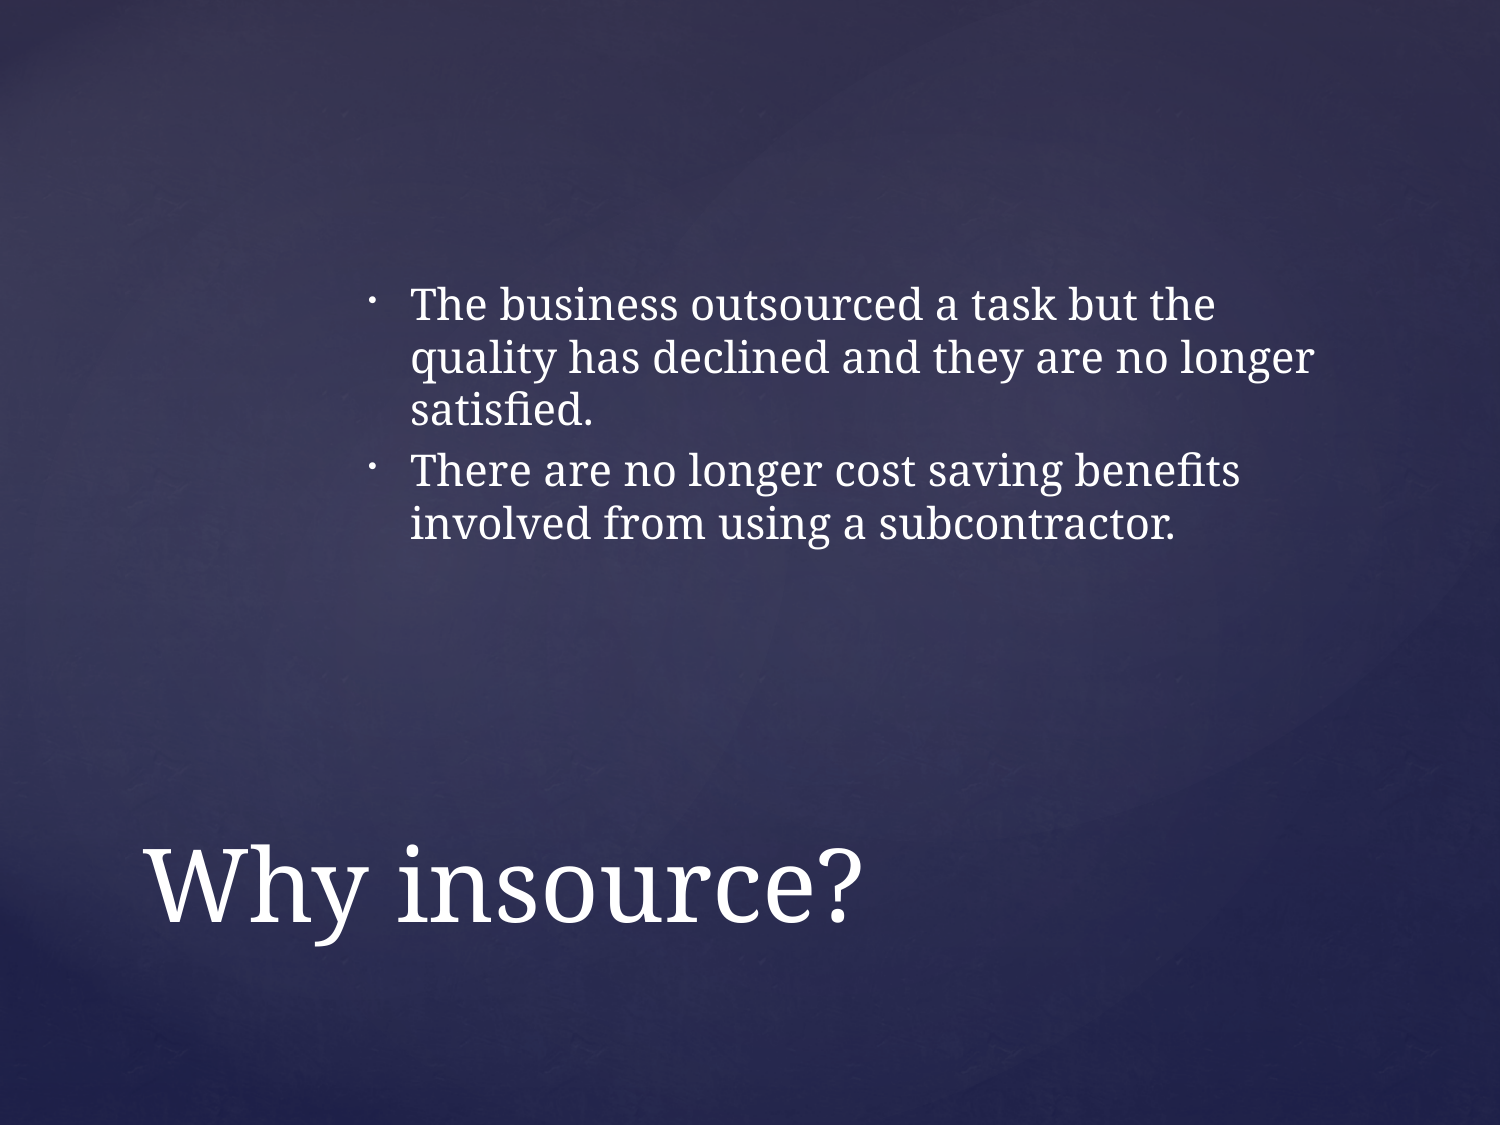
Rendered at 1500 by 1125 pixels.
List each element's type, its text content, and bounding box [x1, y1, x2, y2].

title Why insource? [127, 800, 1365, 950]
list The business outsourced a task but the quality has declined and they are no longer satisfied. There are no longer cost saving benefits involved from using a subcontractor. [350, 112, 1350, 713]
